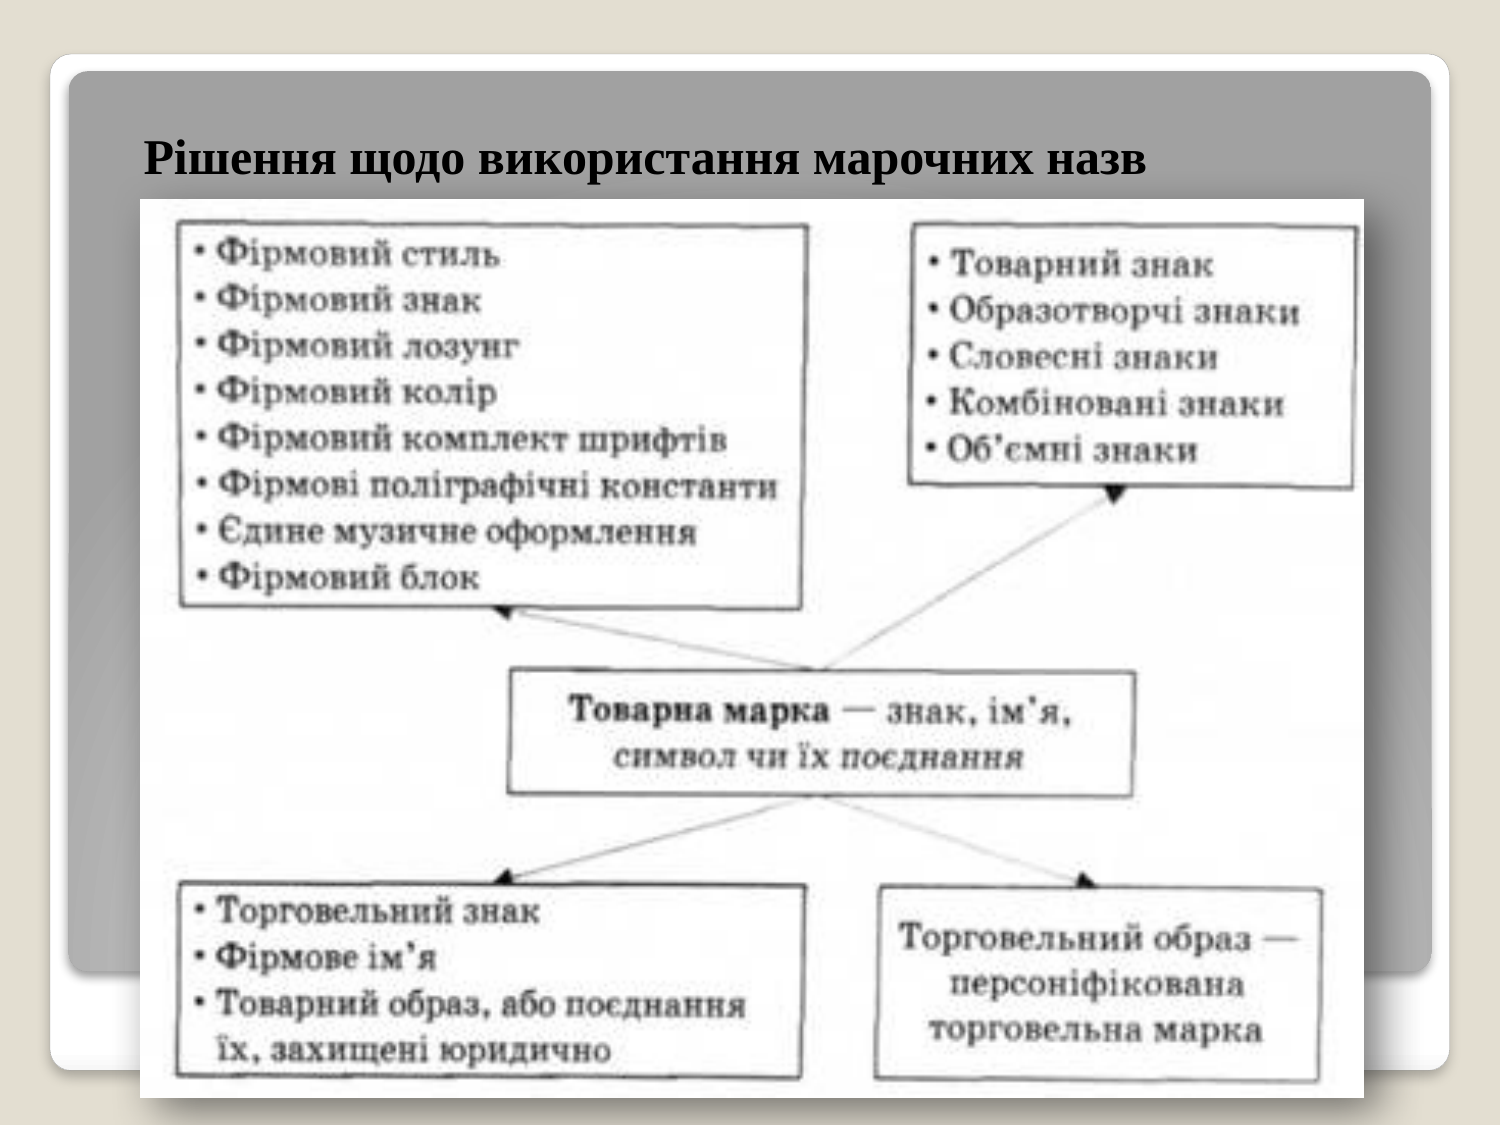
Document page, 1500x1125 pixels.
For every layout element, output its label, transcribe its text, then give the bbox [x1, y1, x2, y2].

text_box Рішення щодо використання марочних назв [128, 117, 1418, 192]
picture [140, 198, 1364, 1098]
